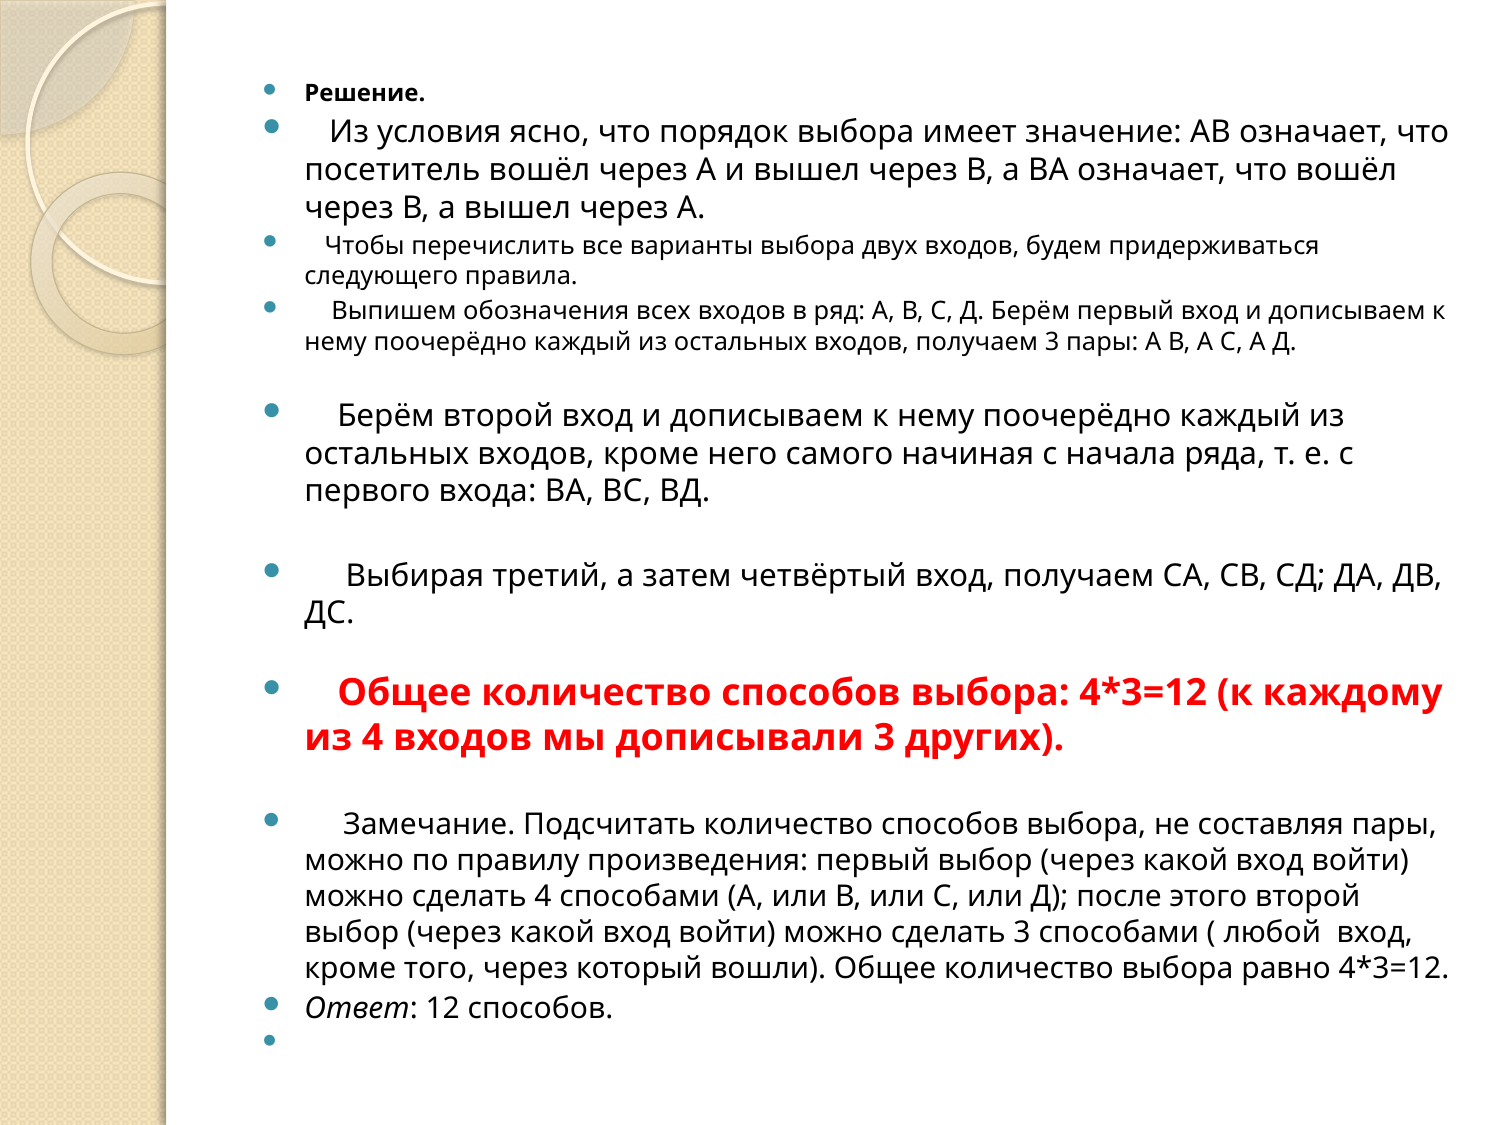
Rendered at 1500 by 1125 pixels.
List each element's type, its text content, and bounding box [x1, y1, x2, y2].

list Решение. Из условия ясно, что порядок выбора имеет значение: АВ означает, что посетитель вошёл через А и вышел через В, а ВА означает, что вошёл через В, а вышел через А. Чтобы перечислить все варианты выбора двух входов, будем придерживаться следующего правила. Выпишем обозначения всех входов в ряд: А, В, С, Д. Берём первый вход и дописываем к нему поочерёдно каждый из остальных входов, получаем 3 пары: А В, А С, А Д. Берём второй вход и дописываем к нему поочерёдно каждый из остальных входов, кроме него самого начиная с начала ряда, т. е. с первого входа: ВА, ВС, ВД. Выбирая третий, а затем четвёртый вход, получаем СА, СВ, СД; ДА, ДВ, ДС. Общее количество способов выбора: 4*3=12 (к каждому из 4 входов мы дописывали 3 других). Замечание. Подсчитать количество способов выбора, не составляя пары, можно по правилу произведения: первый выбор (через какой вход войти) можно сделать 4 способами (А, или В, или С, или Д); после этого второй выбор (через какой вход войти) можно сделать 3 способами ( любой вход, кроме того, через который вошли). Общее количество выбора равно 4*3=12. Ответ: 12 способов. [235, 70, 1466, 1091]
